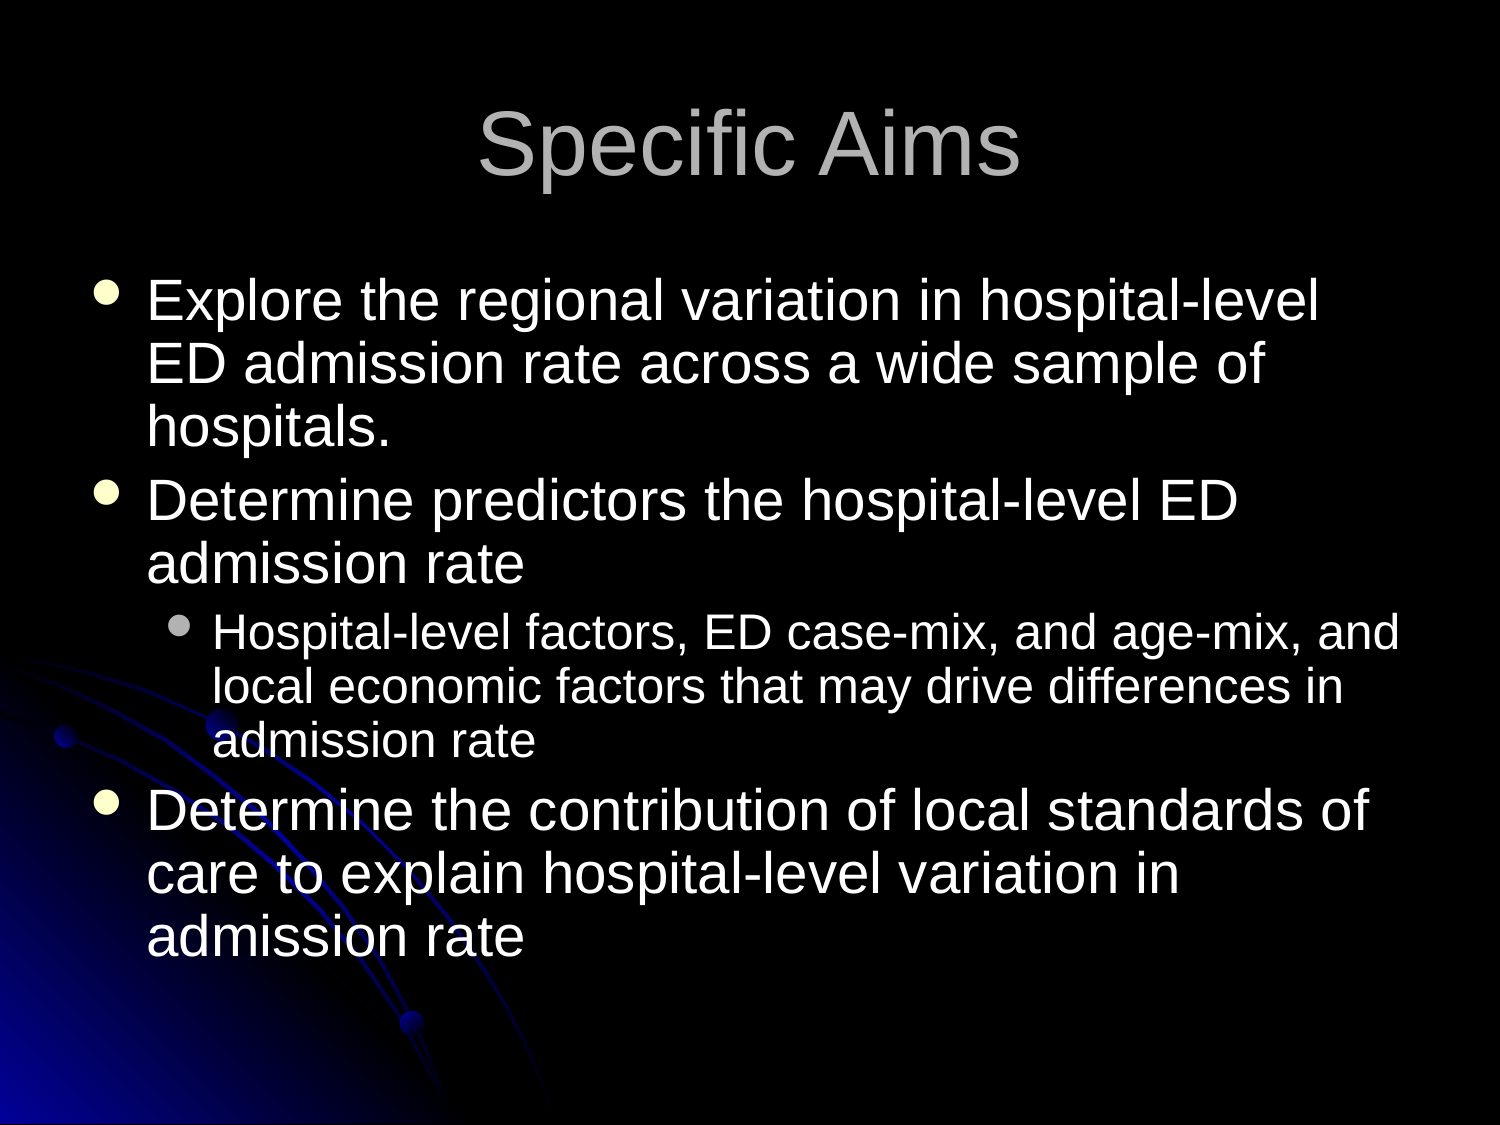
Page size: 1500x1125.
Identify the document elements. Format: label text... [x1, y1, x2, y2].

list Explore the regional variation in hospital-level ED admission rate across a wide sample of hospitals. Determine predictors the hospital-level ED admission rate Hospital-level factors, ED case-mix, and age-mix, and local economic factors that may drive differences in admission rate Determine the contribution of local standards of care to explain hospital-level variation in admission rate [74, 262, 1426, 1006]
title Specific Aims [74, 45, 1426, 233]
